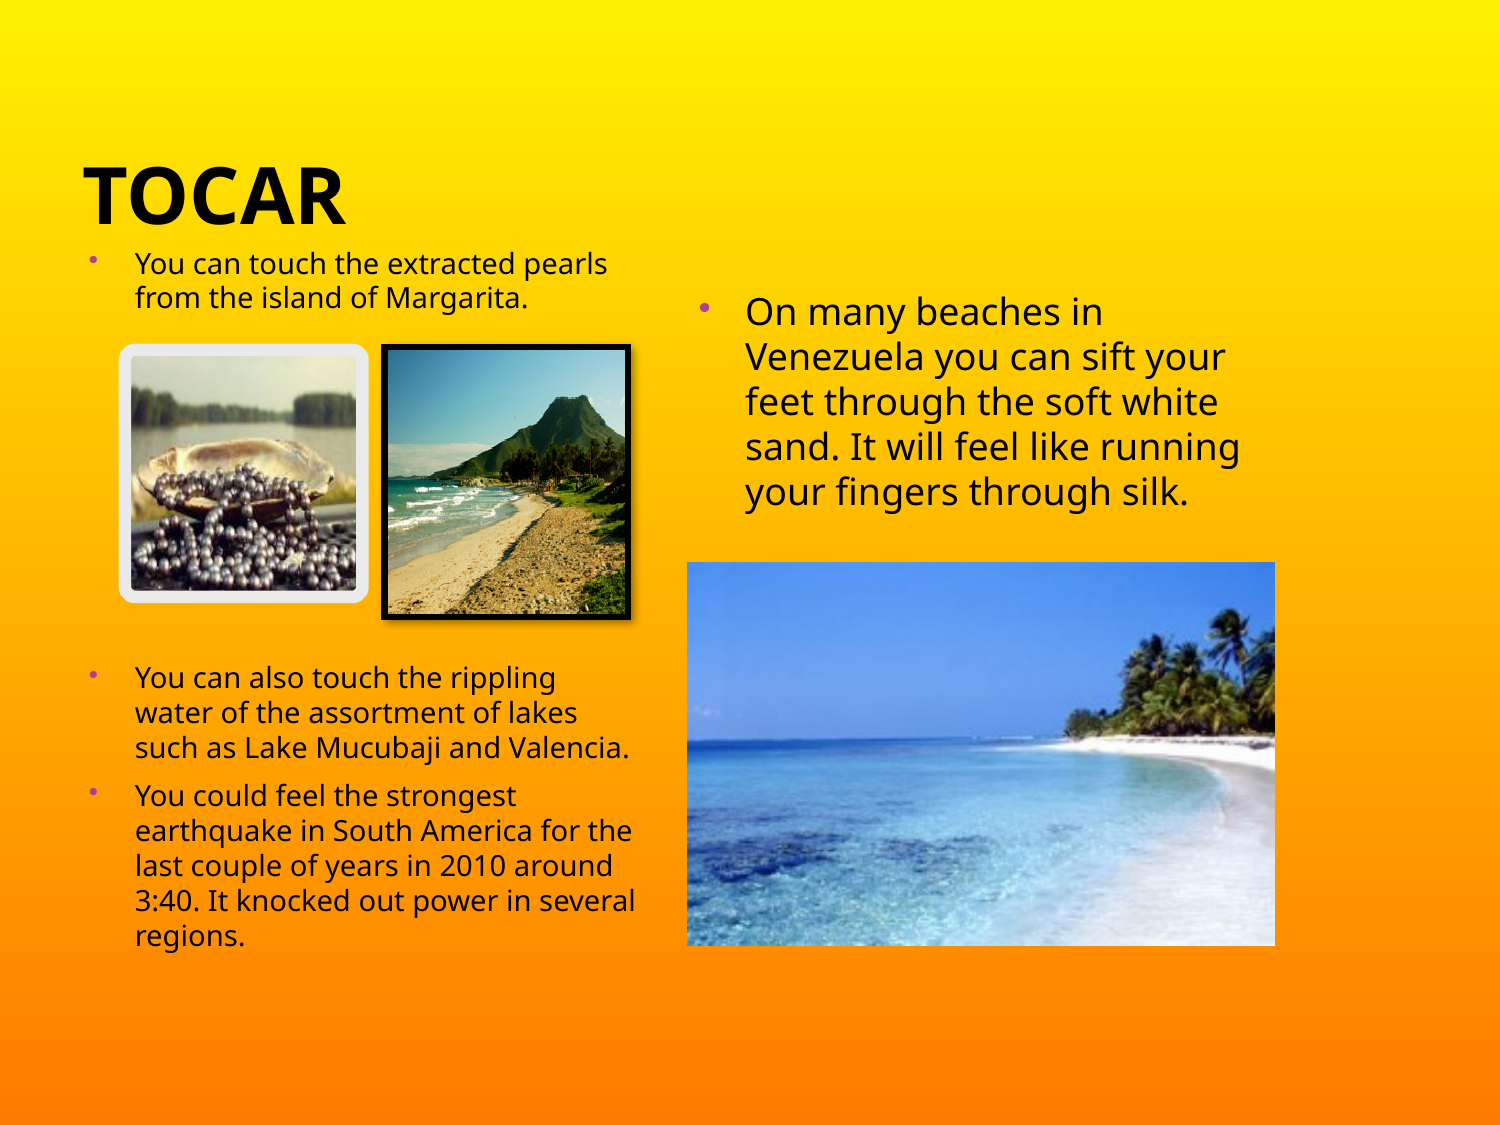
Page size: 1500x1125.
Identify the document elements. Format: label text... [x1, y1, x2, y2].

list You can touch the extracted pearls from the island of Margarita. You can also touch the rippling water of the assortment of lakes such as Lake Mucubaji and Valencia. You could feel the strongest earthquake in South America for the last couple of years in 2010 around 3:40. It knocked out power in several regions. [75, 237, 653, 963]
picture [687, 561, 1276, 946]
title tocar [75, 52, 1263, 240]
picture [124, 349, 363, 598]
picture [387, 349, 626, 615]
list On many beaches in Venezuela you can sift your feet through the soft white sand. It will feel like running your fingers through silk. [685, 280, 1263, 562]
